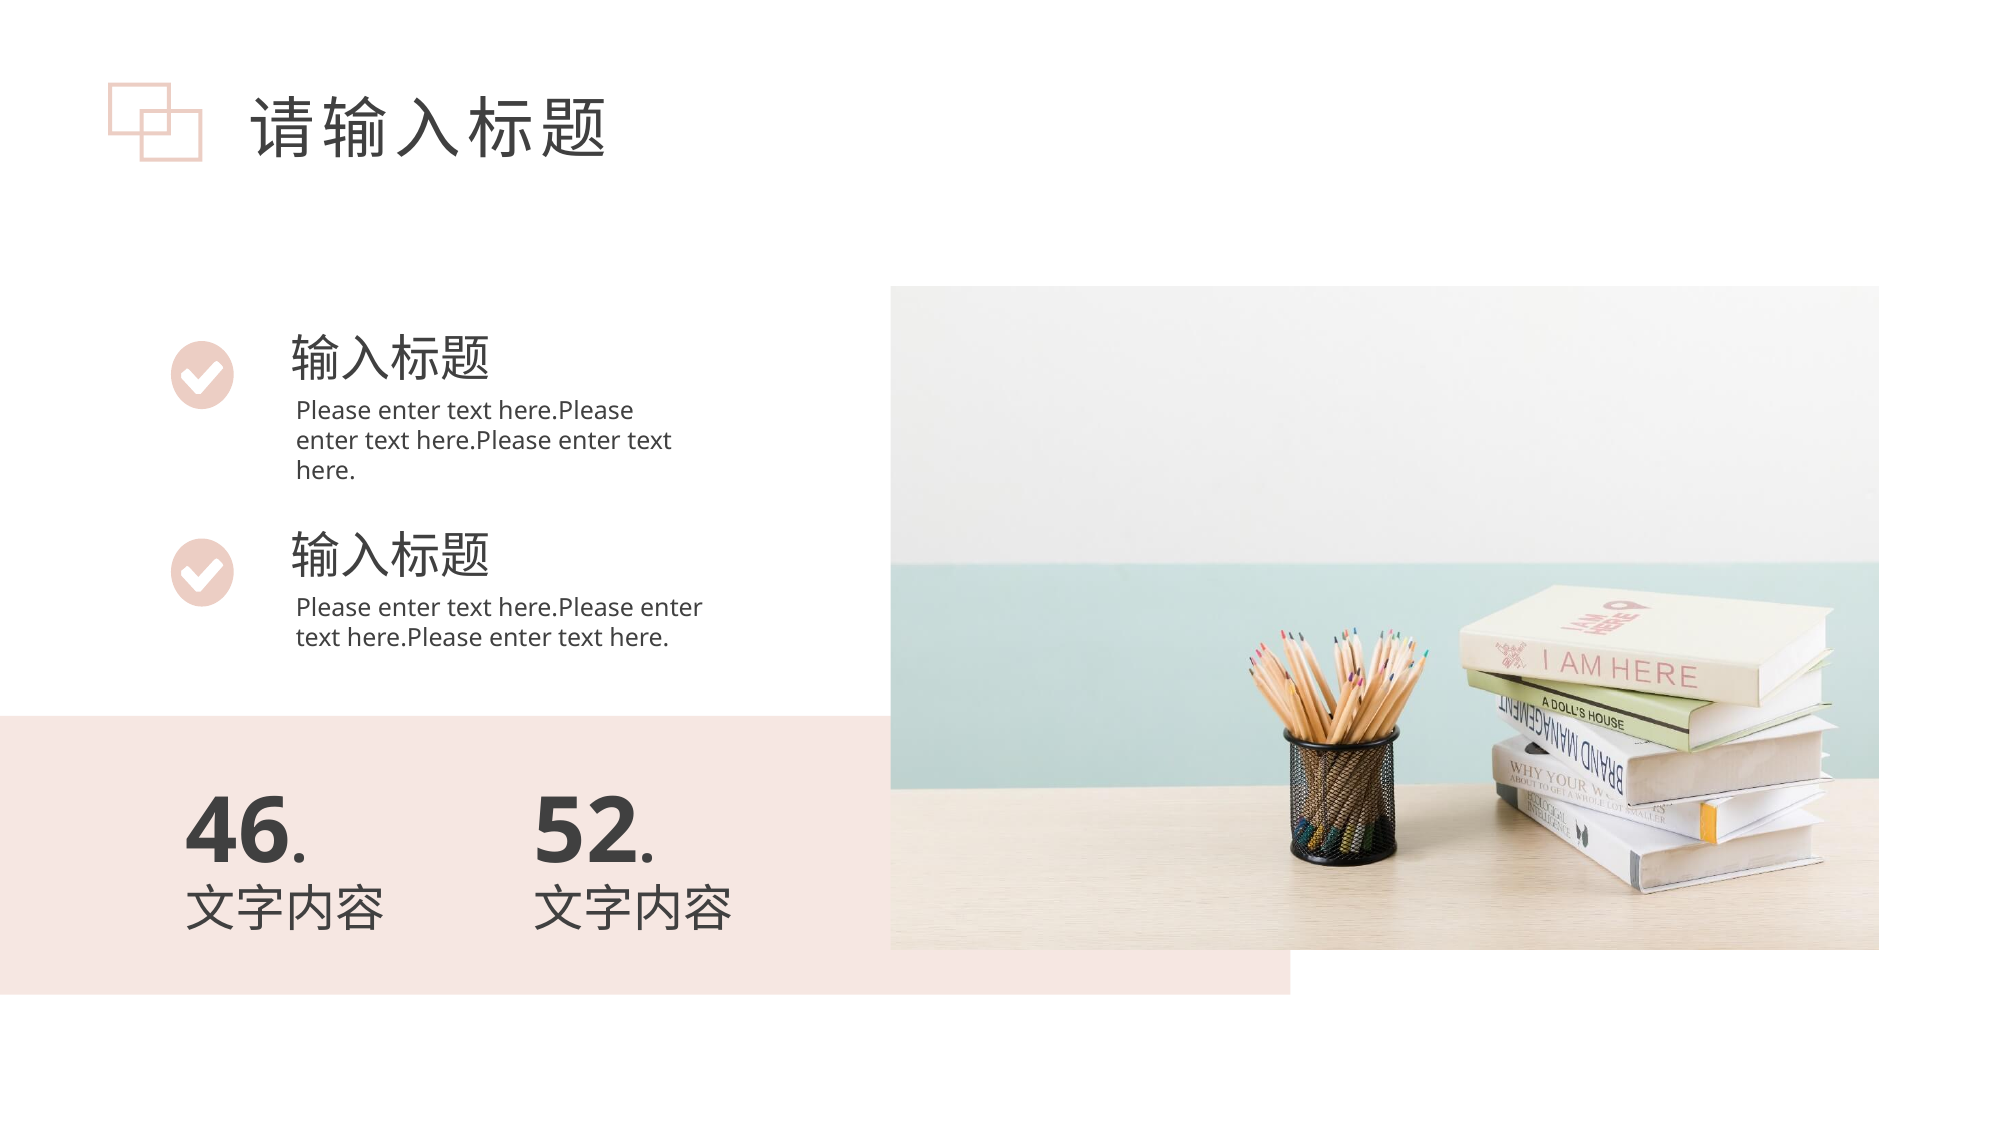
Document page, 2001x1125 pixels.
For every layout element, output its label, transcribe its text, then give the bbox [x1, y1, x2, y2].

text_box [108, 82, 203, 162]
text_box Please enter text here.Please enter text here.Please enter text here. [281, 591, 742, 660]
text_box 文字内容 [171, 869, 519, 945]
text_box 请输入标题 [233, 78, 891, 174]
text_box 输入标题 [275, 318, 861, 394]
text_box 52. [519, 763, 890, 889]
text_box [170, 341, 234, 410]
text_box 46. [171, 763, 519, 869]
picture [890, 286, 1879, 950]
text_box Please enter text here.Please enter text here.Please enter text here. [281, 394, 710, 492]
text_box [0, 715, 1291, 996]
text_box 输入标题 [275, 516, 861, 591]
text_box 文字内容 [519, 869, 794, 945]
text_box [170, 538, 234, 607]
